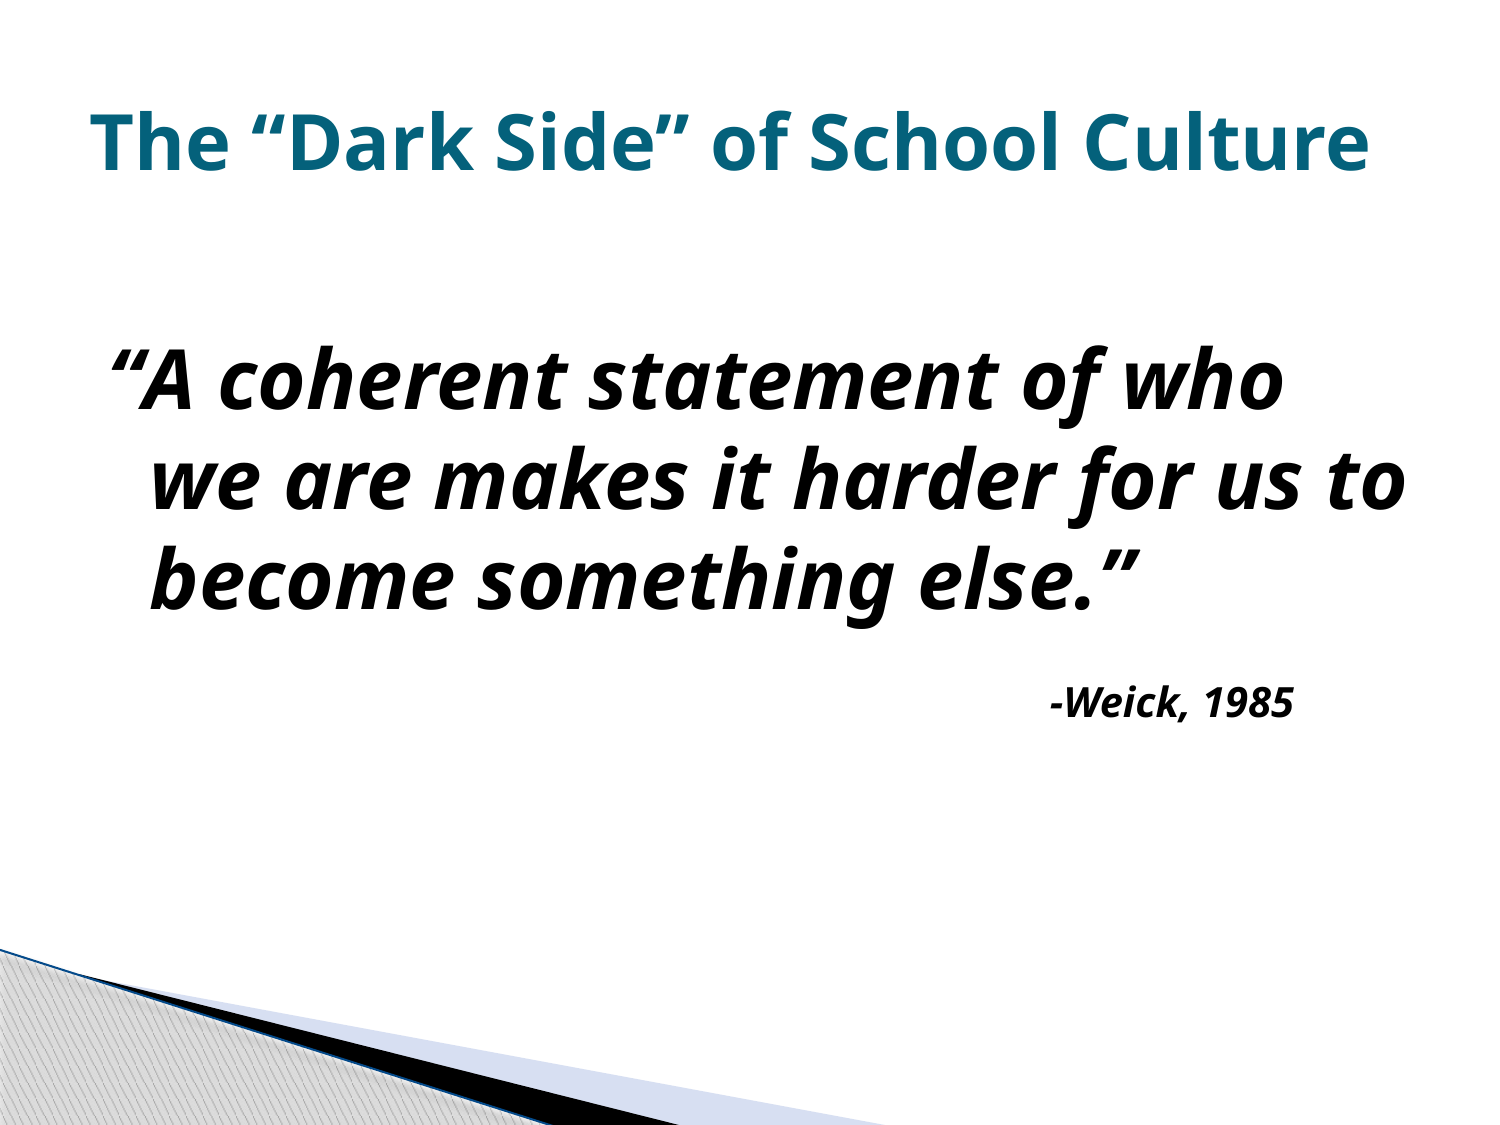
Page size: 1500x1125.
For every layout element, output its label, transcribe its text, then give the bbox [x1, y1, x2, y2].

list “A coherent statement of who we are makes it harder for us to become something else.” -Weick, 1985 [75, 243, 1425, 986]
title The “Dark Side” of School Culture [75, 45, 1425, 233]
